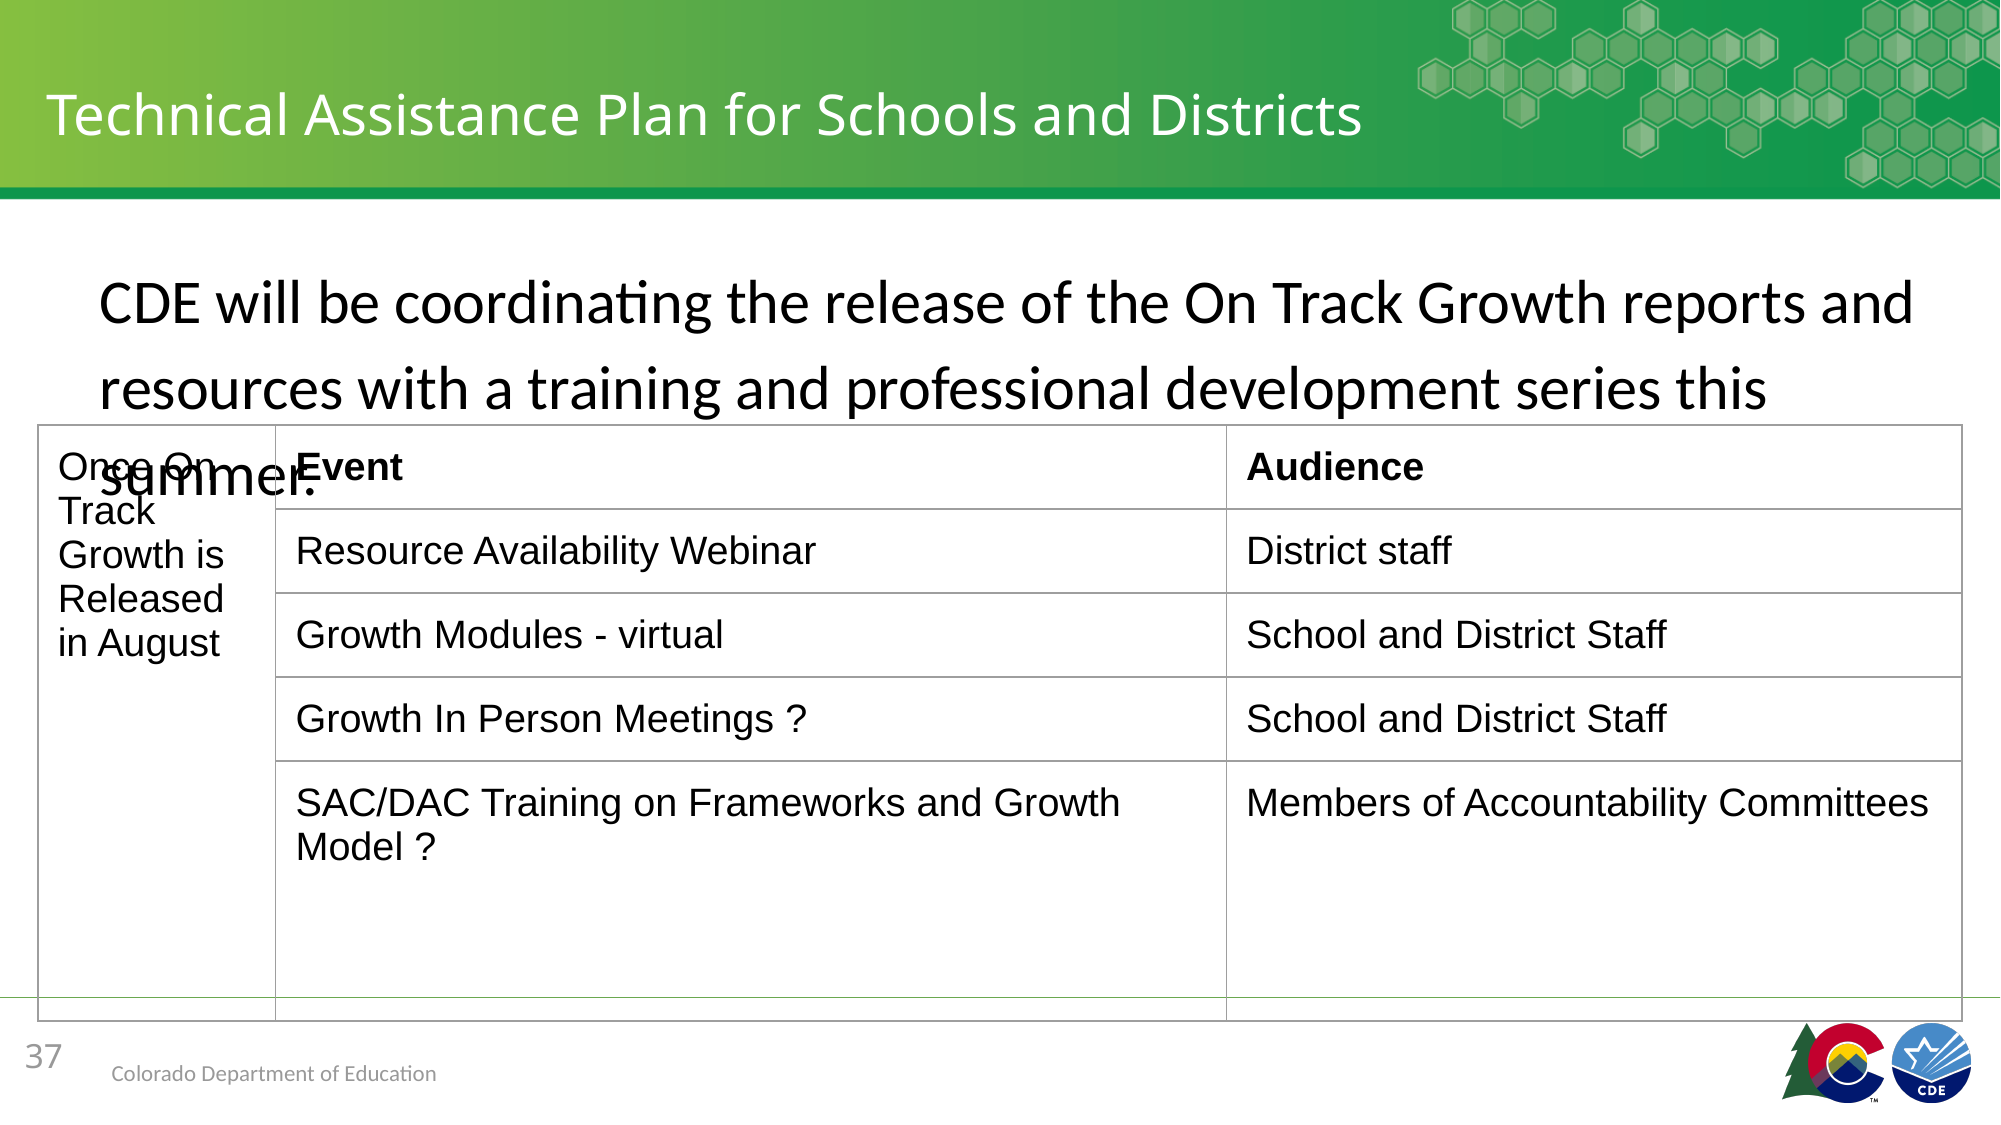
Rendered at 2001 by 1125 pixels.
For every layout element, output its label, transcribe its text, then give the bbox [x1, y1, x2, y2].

picture [0, 0, 2000, 200]
table_cell School and District Staff [1227, 594, 1961, 676]
table_cell SAC/DAC Training on Frameworks and Growth Model ? [276, 762, 1226, 1020]
table_cell School and District Staff [1227, 678, 1961, 760]
list CDE will be coordinating the release of the On Track Growth reports and resources with a training and professional development series this summer. [99, 249, 1964, 949]
table_cell Growth In Person Meetings ? [276, 678, 1226, 760]
table_header Once On Track Growth is Released in August [39, 426, 275, 1020]
table_header Event [276, 426, 1226, 508]
table_cell Growth Modules - virtual [276, 594, 1226, 676]
table_cell Members of Accountability Committees [1227, 762, 1961, 1020]
title Technical Assistance Plan for Schools and Districts [46, 50, 1911, 176]
table_cell Resource Availability Webinar [276, 510, 1226, 592]
table_header Audience [1227, 426, 1961, 508]
table_cell District staff [1227, 510, 1961, 592]
slide_number 37 [24, 1035, 101, 1097]
picture [1781, 1022, 1972, 1104]
